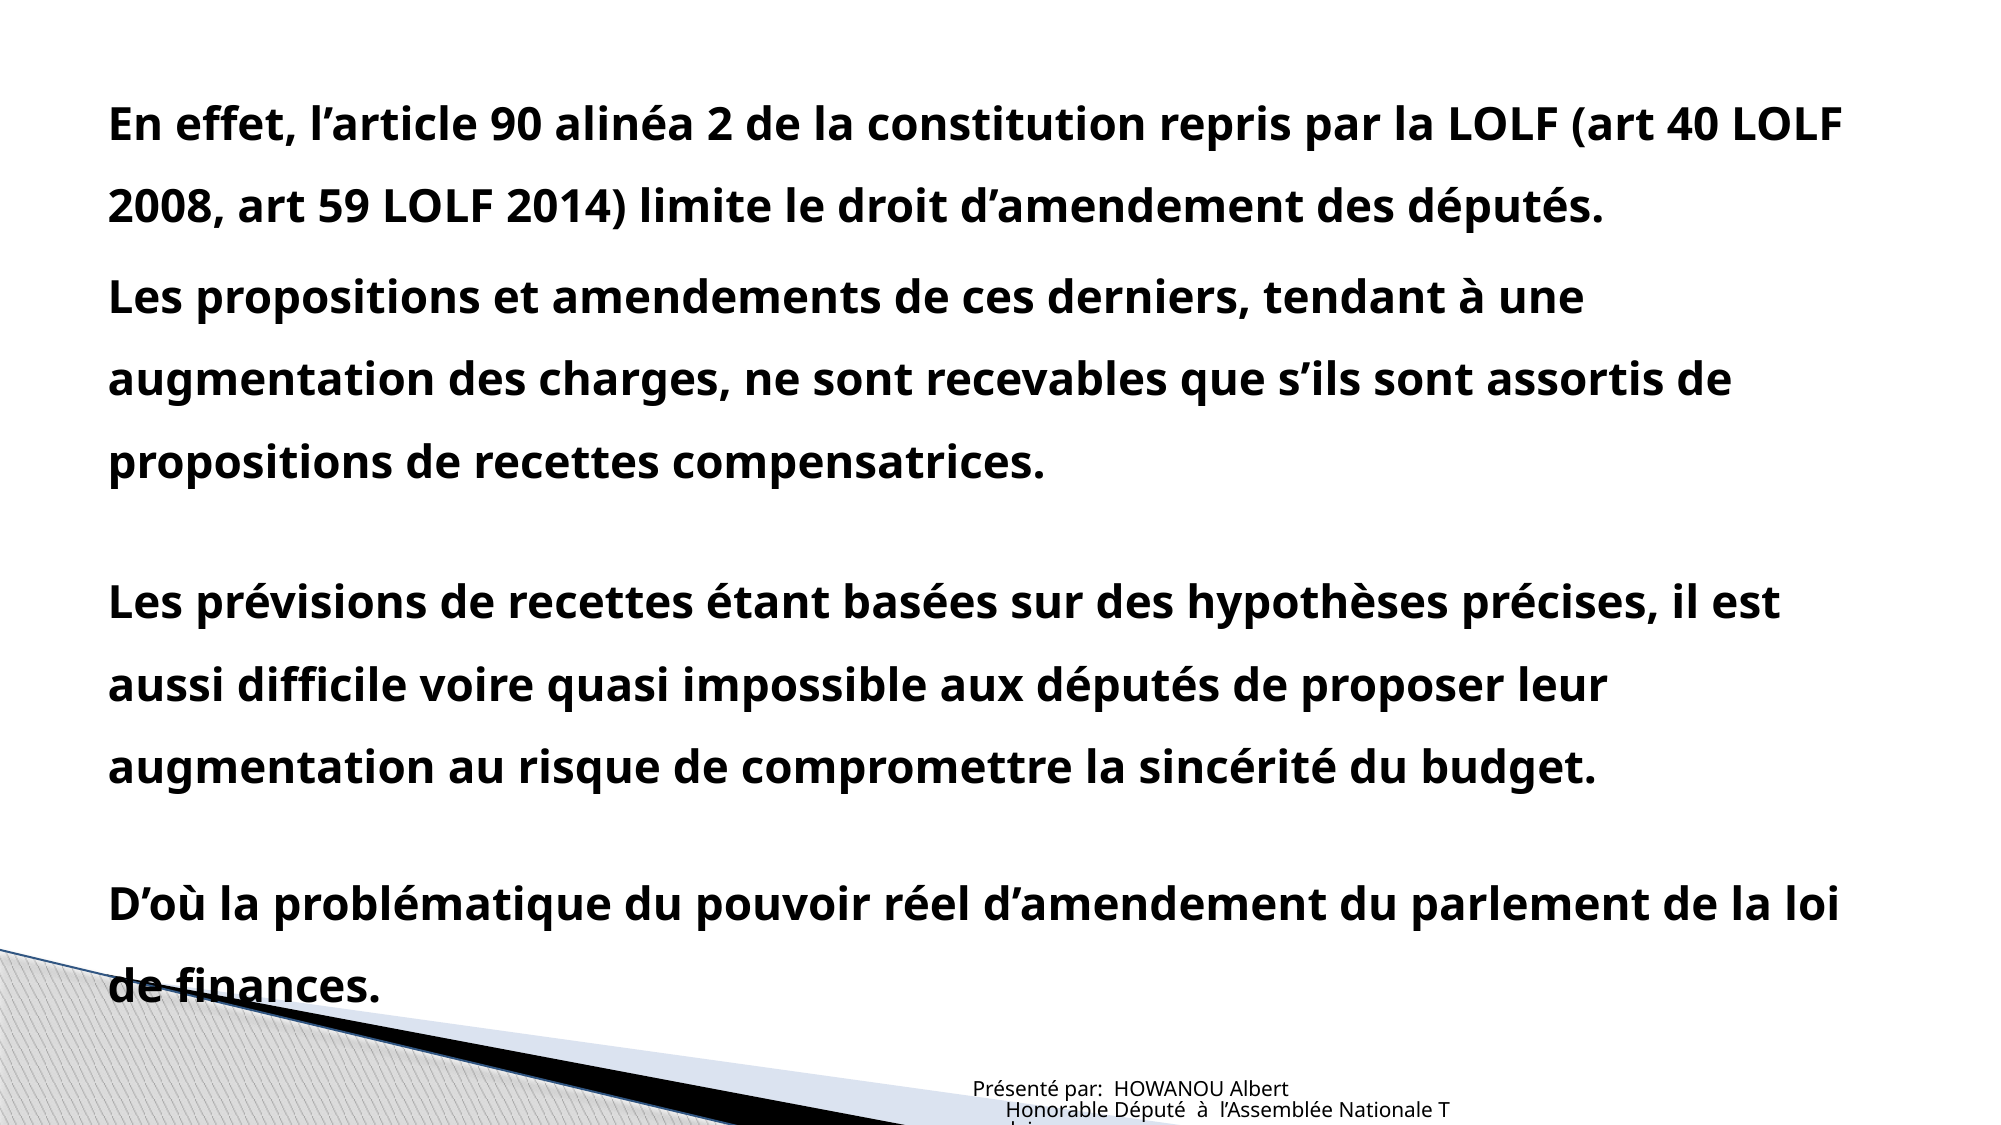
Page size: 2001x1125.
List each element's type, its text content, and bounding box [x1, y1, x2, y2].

footer Présenté par: HOWANOU Albert Honorable Député à l’Assemblée Nationale Togolaise [957, 1051, 1473, 1112]
list En effet, l’article 90 alinéa 2 de la constitution repris par la LOLF (art 40 LOLF 2008, art 59 LOLF 2014) limite le droit d’amendement des députés. Les propositions et amendements de ces derniers, tendant à une augmentation des charges, ne sont recevables que s’ils sont assortis de propositions de recettes compensatrices. Les prévisions de recettes étant basées sur des hypothèses précises, il est aussi difficile voire quasi impossible aux députés de proposer leur augmentation au risque de compromettre la sincérité du budget. D’où la problématique du pouvoir réel d’amendement du parlement de la loi de finances. [75, 59, 1902, 1045]
